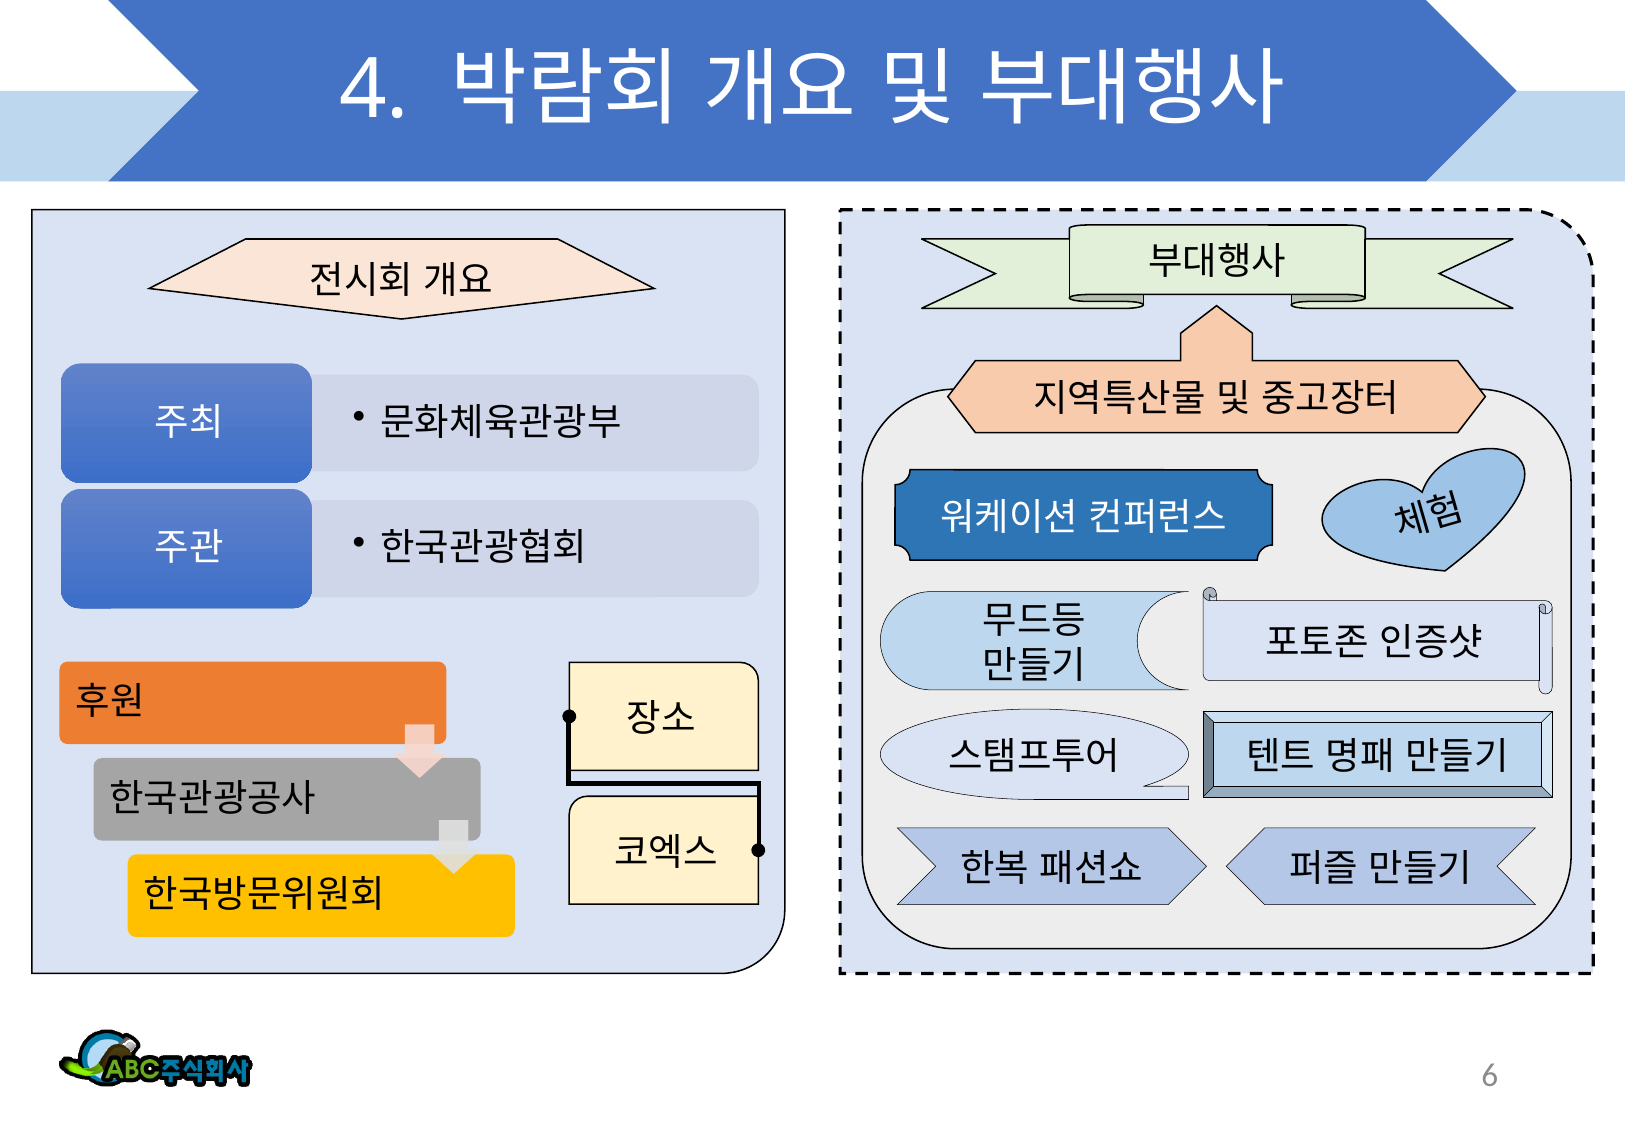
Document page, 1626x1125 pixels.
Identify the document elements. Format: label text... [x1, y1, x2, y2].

text_box [145, 264, 194, 295]
text_box [861, 388, 1573, 950]
text_box [225, 237, 578, 248]
text_box 부대행사 [920, 223, 1514, 310]
picture [50, 1023, 258, 1091]
text_box [839, 208, 1595, 975]
text_box 워케이션 컨퍼런스 [893, 468, 1274, 562]
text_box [59, 661, 515, 938]
text_box 장소 [568, 661, 760, 772]
text_box 퍼즐 만들기 [1224, 826, 1538, 906]
title 4. 박람회 개요 및 부대행사 [0, 0, 1625, 182]
text_box 한복 패션쇼 [894, 826, 1208, 906]
text_box 텐트 명패 만들기 [1202, 710, 1553, 798]
text_box [30, 208, 786, 975]
text_box 체험 [1321, 447, 1526, 572]
text_box [609, 264, 658, 295]
text_box 포토존 인증샷 [1202, 586, 1554, 696]
text_box 전시회 개요 [194, 248, 609, 309]
text_box 무드등 만들기 [879, 590, 1189, 691]
text_box 스탬프투어 [879, 707, 1190, 801]
text_box [310, 309, 494, 321]
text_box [60, 363, 759, 609]
slide_number 6 [1147, 1042, 1514, 1103]
text_box 지역특산물 및 중고장터 [946, 304, 1487, 434]
text_box 코엑스 [568, 795, 760, 906]
